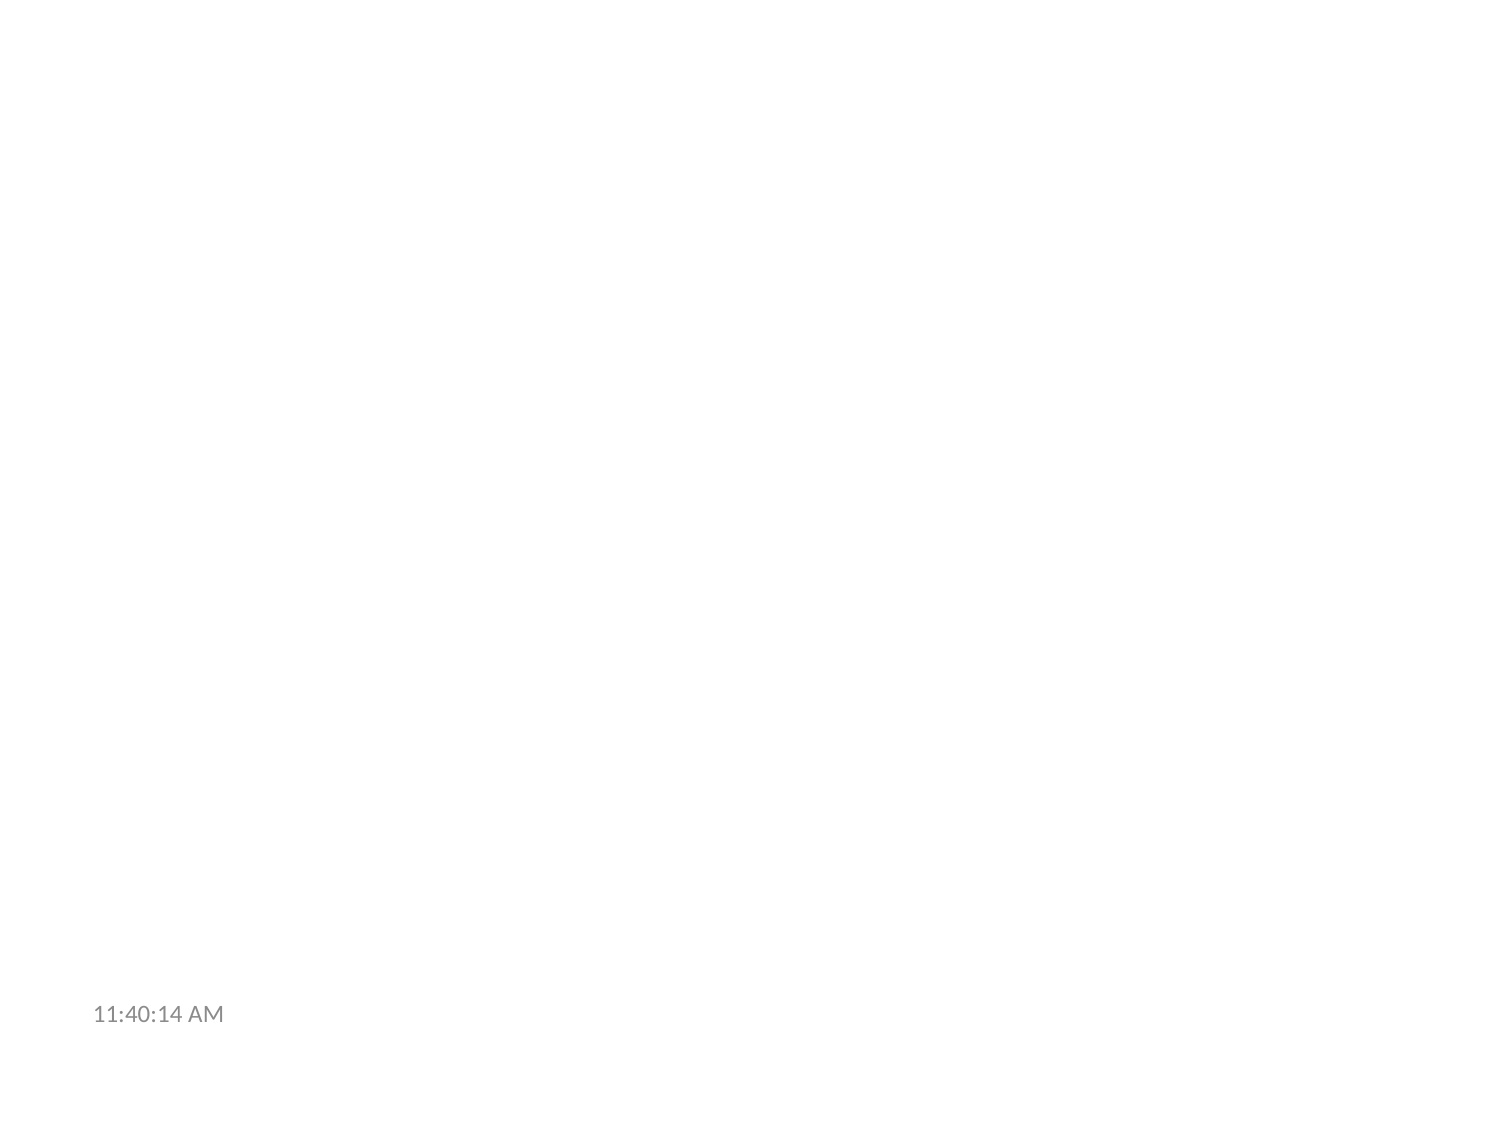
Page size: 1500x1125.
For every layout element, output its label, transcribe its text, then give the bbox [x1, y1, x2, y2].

text_box 3:35:09 PM [77, 982, 428, 1043]
